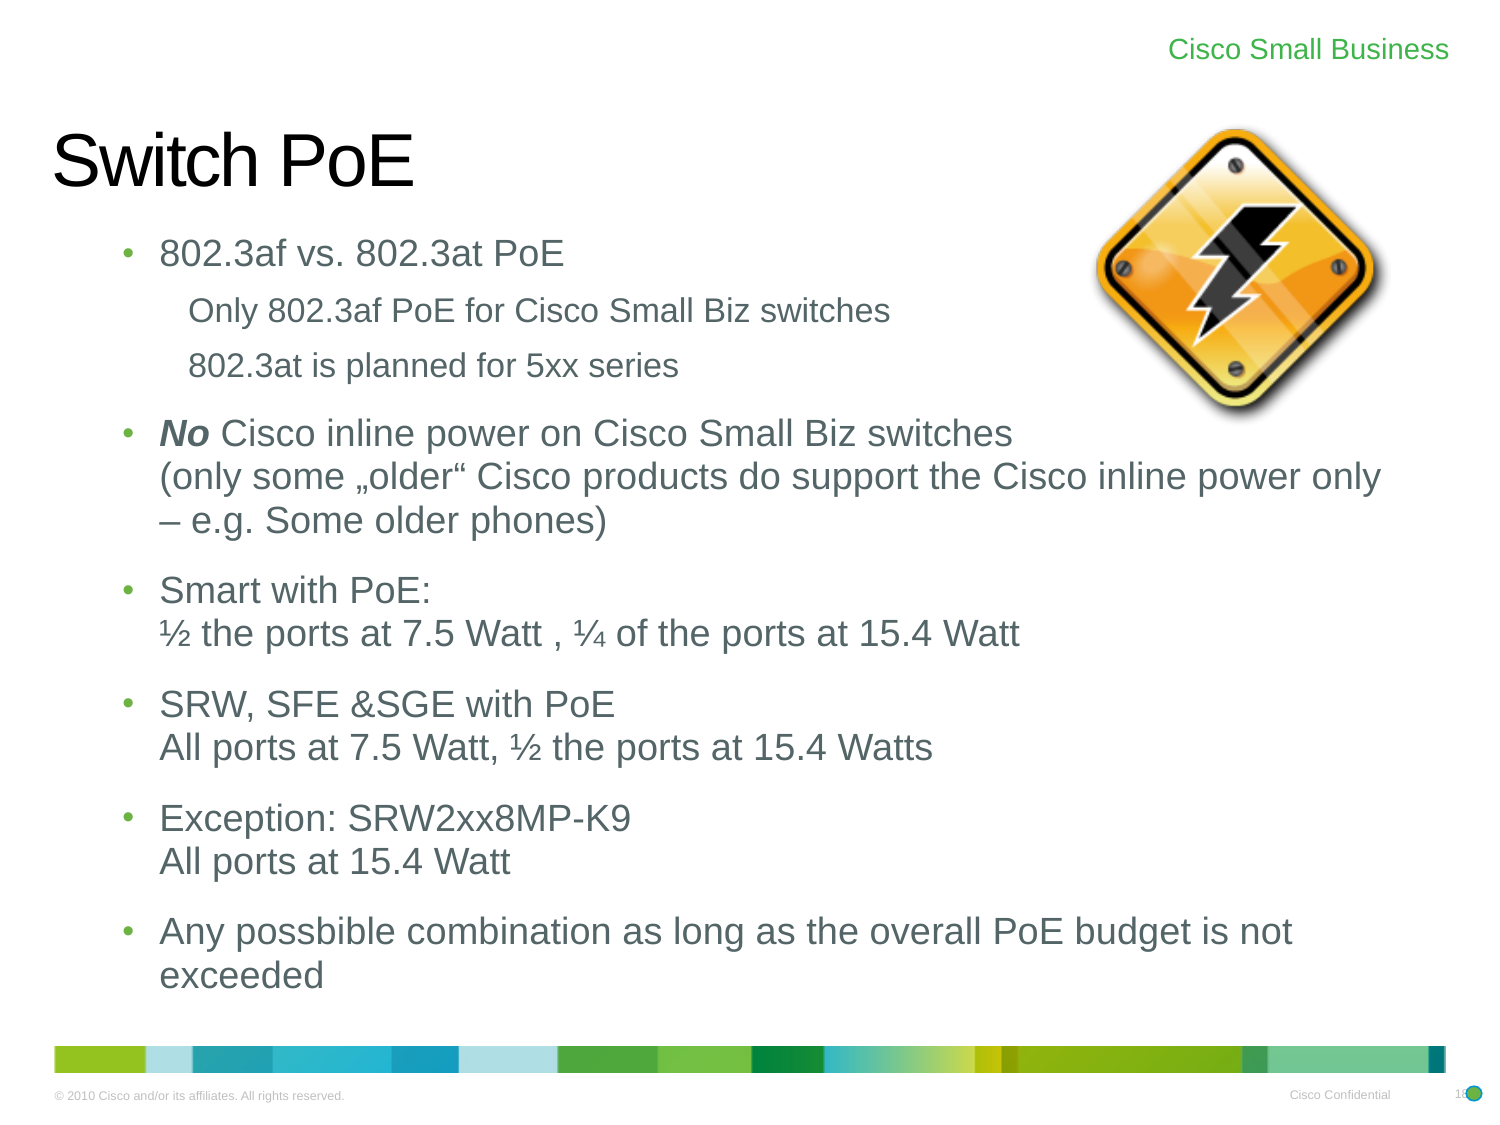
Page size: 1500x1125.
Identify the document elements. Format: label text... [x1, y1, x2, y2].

picture [1080, 123, 1391, 434]
title Switch PoE [37, 70, 1447, 209]
text_box [1466, 1086, 1482, 1101]
picture [54, 1046, 1446, 1073]
list 802.3af vs. 802.3at PoE Only 802.3af PoE for Cisco Small Biz switches 802.3at is planned for 5xx series No Cisco inline power on Cisco Small Biz switches (only some „older“ Cisco products do support the Cisco inline power only – e.g. Some older phones) Smart with PoE: ½ the ports at 7.5 Watt , ¼ of the ports at 15.4 Watt SRW, SFE &SGE with PoE All ports at 7.5 Watt, ½ the ports at 15.4 Watts Exception: SRW2xx8MP-K9 All ports at 15.4 Watt Any possbible combination as long as the overall PoE budget is not exceeded [107, 224, 1411, 1012]
